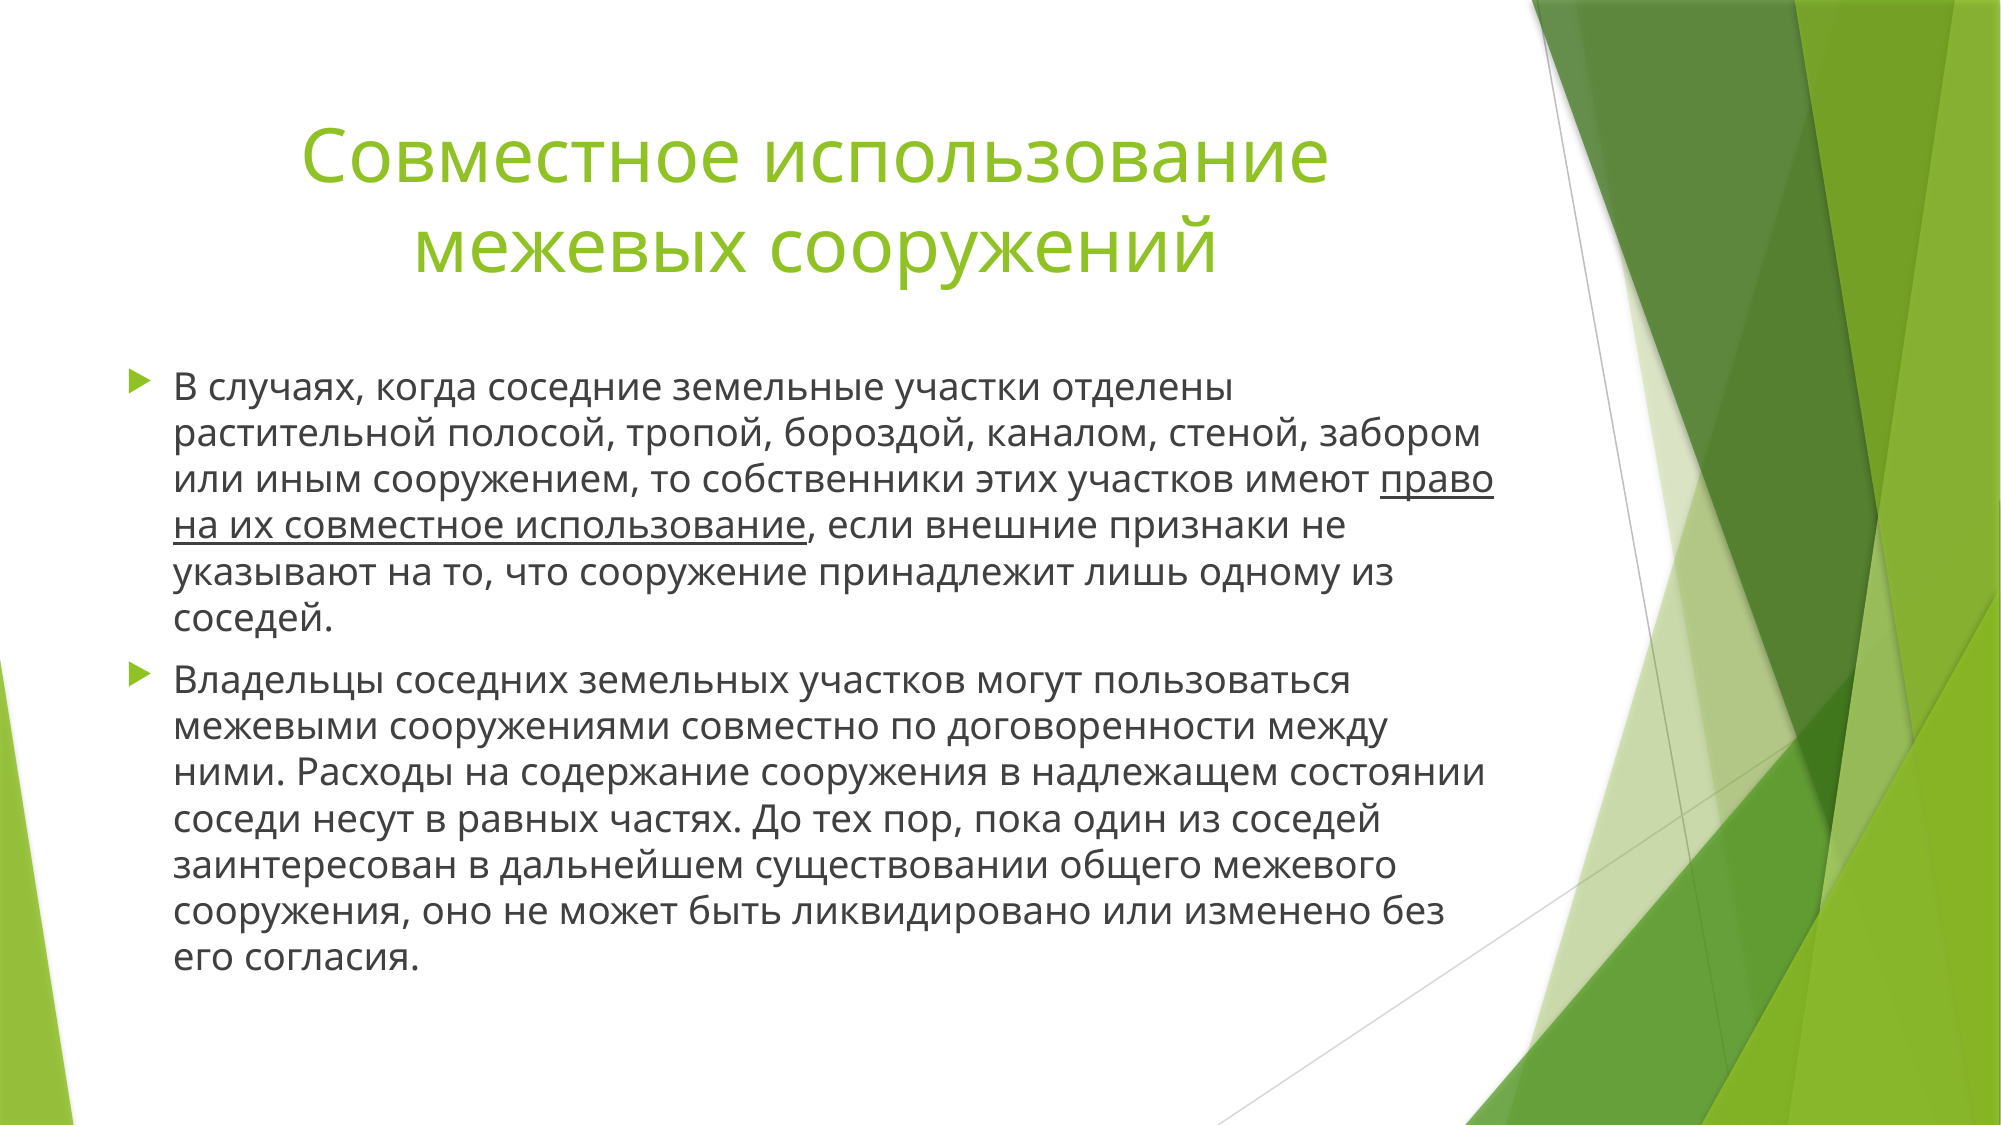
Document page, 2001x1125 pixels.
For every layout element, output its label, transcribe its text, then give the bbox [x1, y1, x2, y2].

title Совместное использование межевых сооружений [111, 99, 1522, 317]
list В случаях, когда соседние земельные участки отделены растительной полосой, тропой, бороздой, каналом, стеной, забором или иным сооружением, то собственники этих участков имеют право на их совместное использование, если внешние признаки не указывают на то, что сооружение принадлежит лишь одному из соседей. Владельцы соседних земельных участков могут пользоваться межевыми сооружениями совместно по договоренности между ними. Расходы на содержание сооружения в надлежащем состоянии соседи несут в равных частях. До тех пор, пока один из соседей заинтересован в дальнейшем существовании общего межевого сооружения, оно не может быть ликвидировано или изменено без его согласия. [111, 354, 1522, 992]
